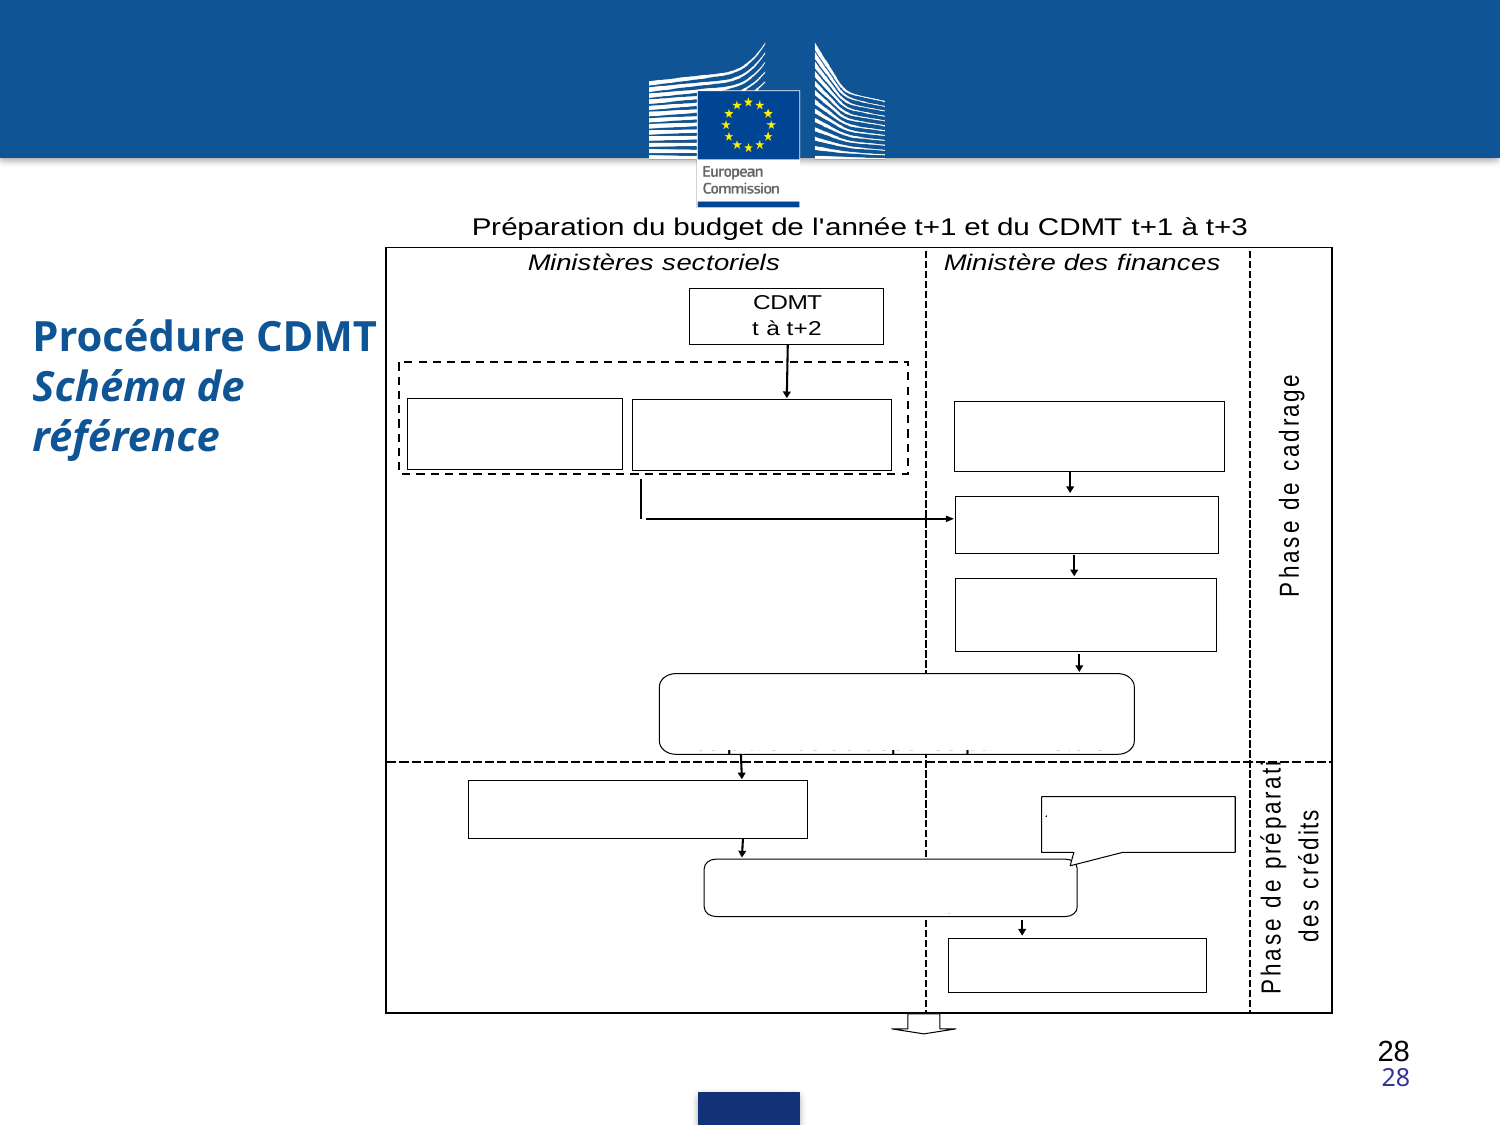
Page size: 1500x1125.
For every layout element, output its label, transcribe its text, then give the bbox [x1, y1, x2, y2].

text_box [374, 210, 1348, 1102]
slide_number 28 [1351, 1024, 1426, 1103]
text_box Procédure CDMT Schéma de référence [17, 302, 369, 468]
picture [649, 42, 885, 208]
